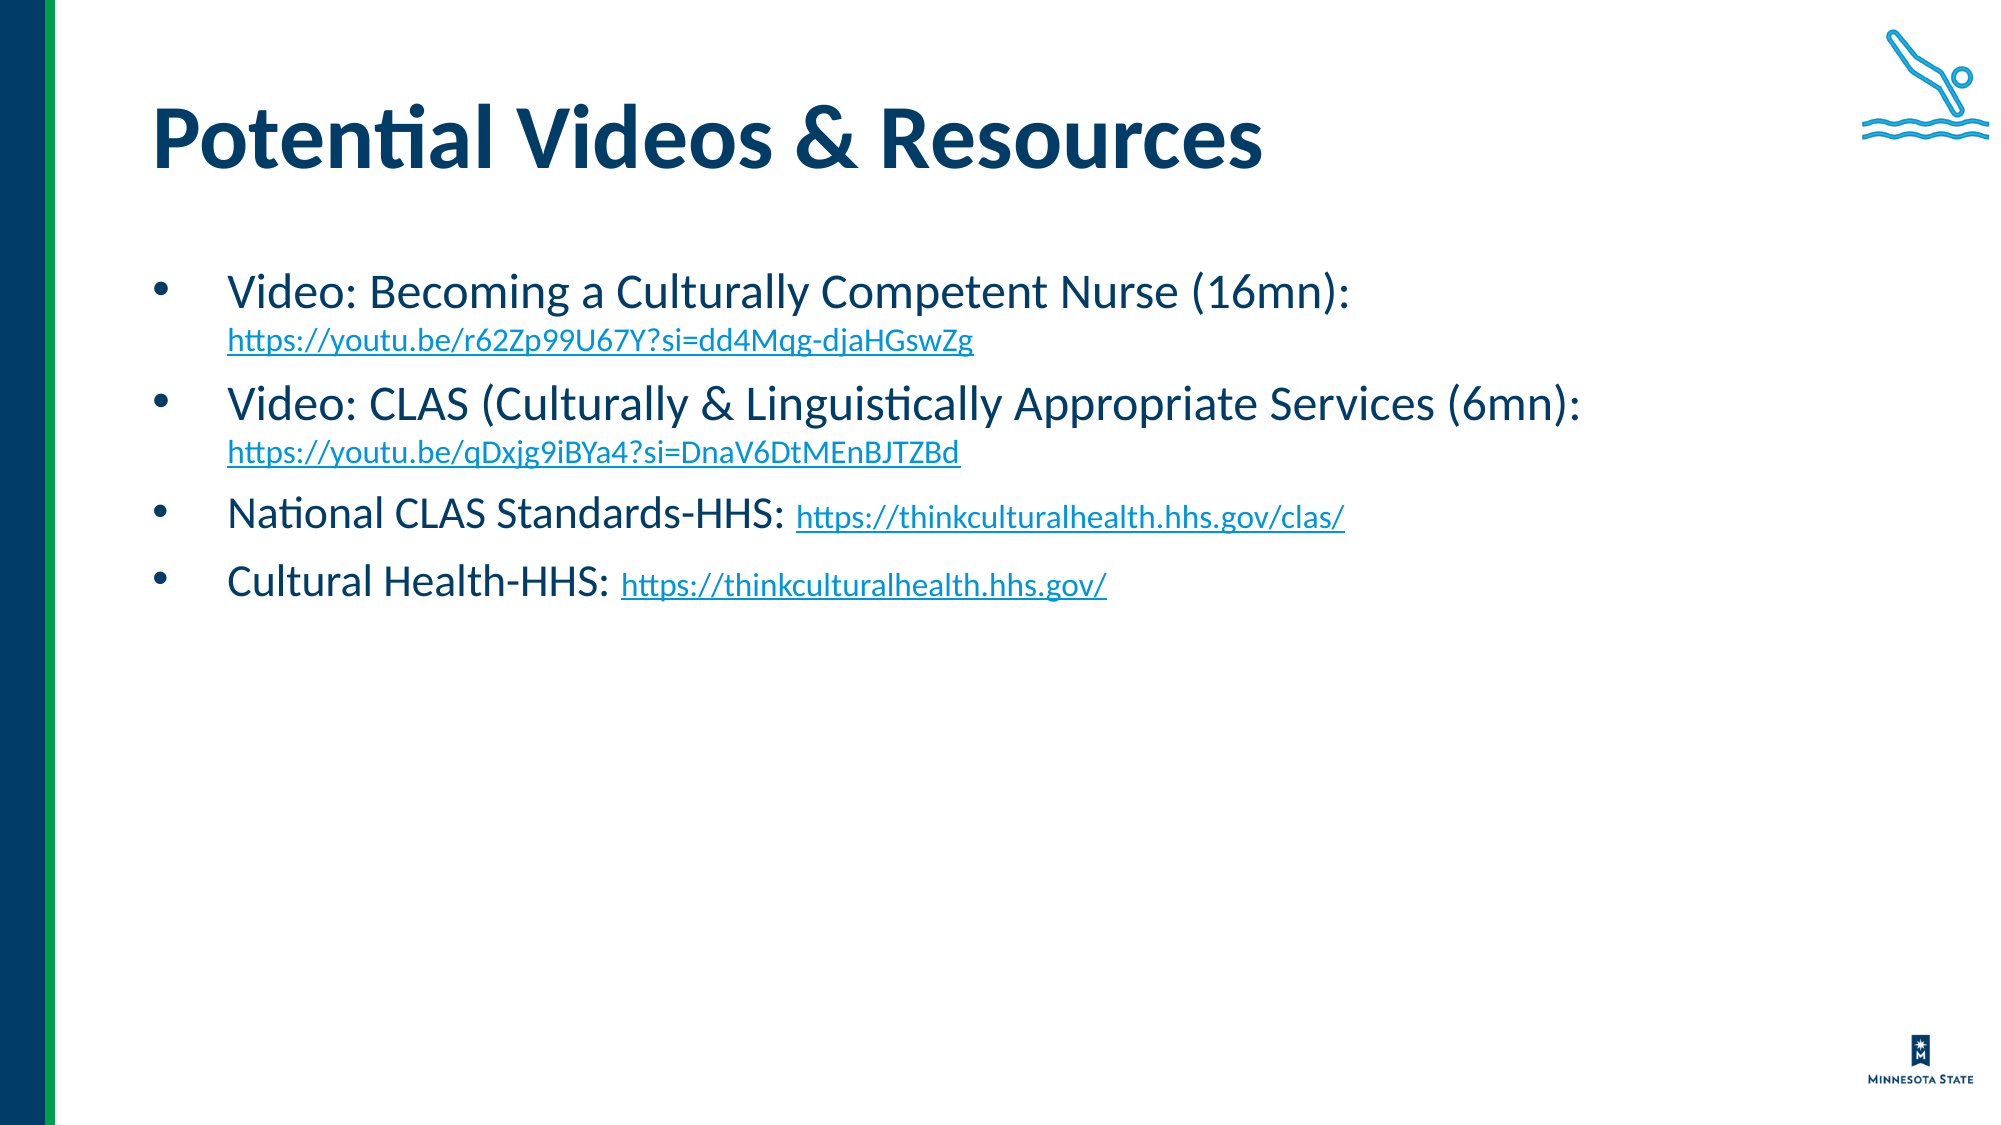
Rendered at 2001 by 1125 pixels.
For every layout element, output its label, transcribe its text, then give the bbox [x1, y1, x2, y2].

picture [1849, 9, 2000, 160]
list Video: Becoming a Culturally Competent Nurse (16mn): https://youtu.be/r62Zp99U67Y?si=dd4Mqg-djaHGswZg Video: CLAS (Culturally & Linguistically Appropriate Services (6mn): https://youtu.be/qDxjg9iBYa4?si=DnaV6DtMEnBJTZBd National CLAS Standards-HHS: https://thinkculturalhealth.hhs.gov/clas/ Cultural Health-HHS: https://thinkculturalhealth.hhs.gov/ [137, 250, 1863, 1066]
title Potential Videos & Resources [137, 59, 1863, 219]
picture [1823, 1028, 2001, 1095]
